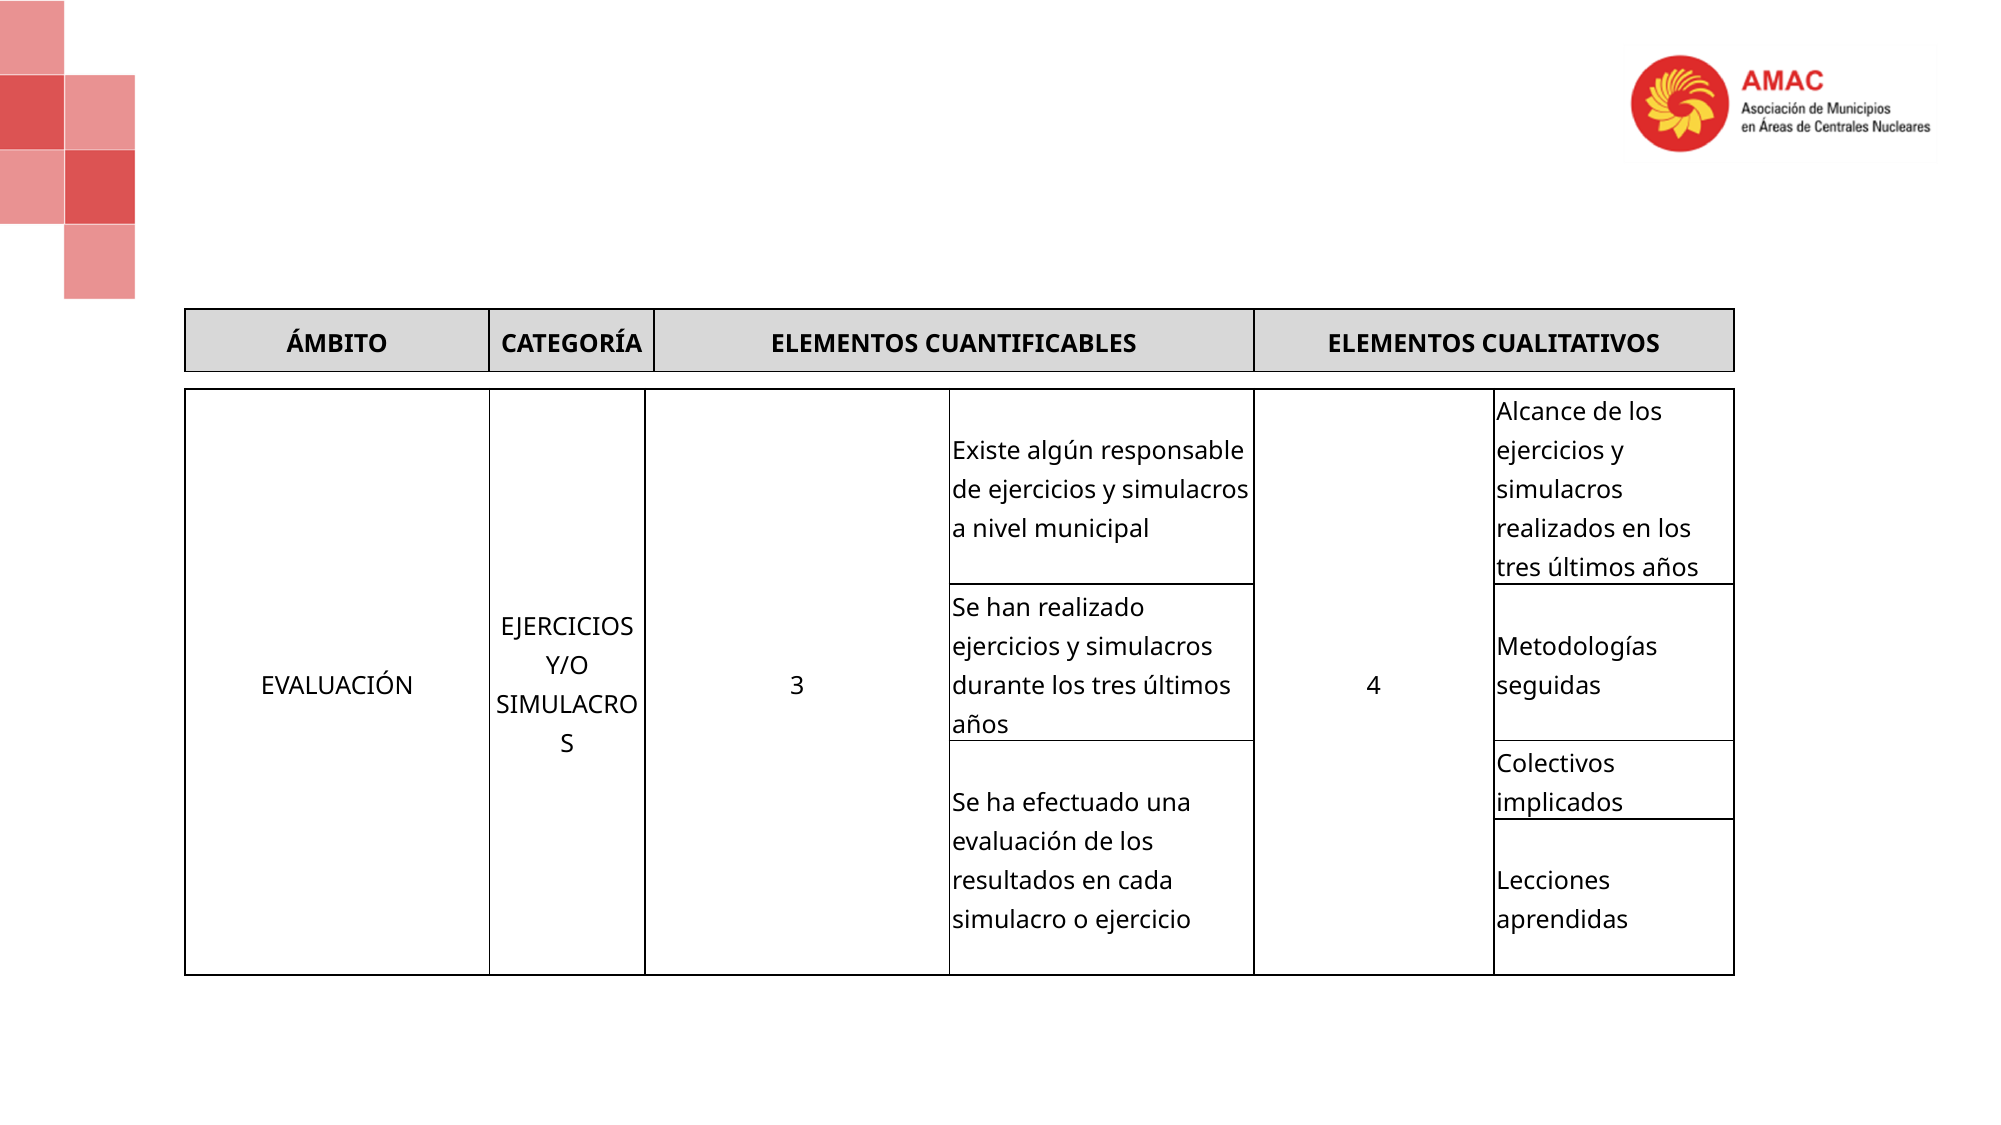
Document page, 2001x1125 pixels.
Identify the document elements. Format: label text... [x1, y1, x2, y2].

picture [1621, 43, 1938, 165]
table_cell Se ha efectuado una evaluación de los resultados en cada simulacro o ejercicio [950, 741, 1253, 974]
table_header ELEMENTOS CUALITATIVOS [1255, 310, 1733, 371]
picture [0, 0, 136, 300]
table_header EVALUACIÓN [186, 390, 489, 974]
table_cell Lecciones aprendidas [1495, 820, 1733, 974]
table_header Alcance de los ejercicios y simulacros realizados en los tres últimos años [1495, 390, 1733, 583]
table_cell Metodologías seguidas [1495, 585, 1733, 740]
table_cell Colectivos implicados [1495, 741, 1733, 818]
table_header 3 [646, 390, 949, 974]
table_cell Se han realizado ejercicios y simulacros durante los tres últimos años [950, 585, 1253, 740]
table_header ÁMBITO [186, 310, 488, 371]
table_header 4 [1255, 390, 1493, 974]
table_header CATEGORÍA [490, 310, 653, 371]
table_header ELEMENTOS CUANTIFICABLES [655, 310, 1253, 371]
table_header EJERCICIOS Y/O SIMULACROS [490, 390, 644, 974]
table_header Existe algún responsable de ejercicios y simulacros a nivel municipal [950, 390, 1253, 583]
